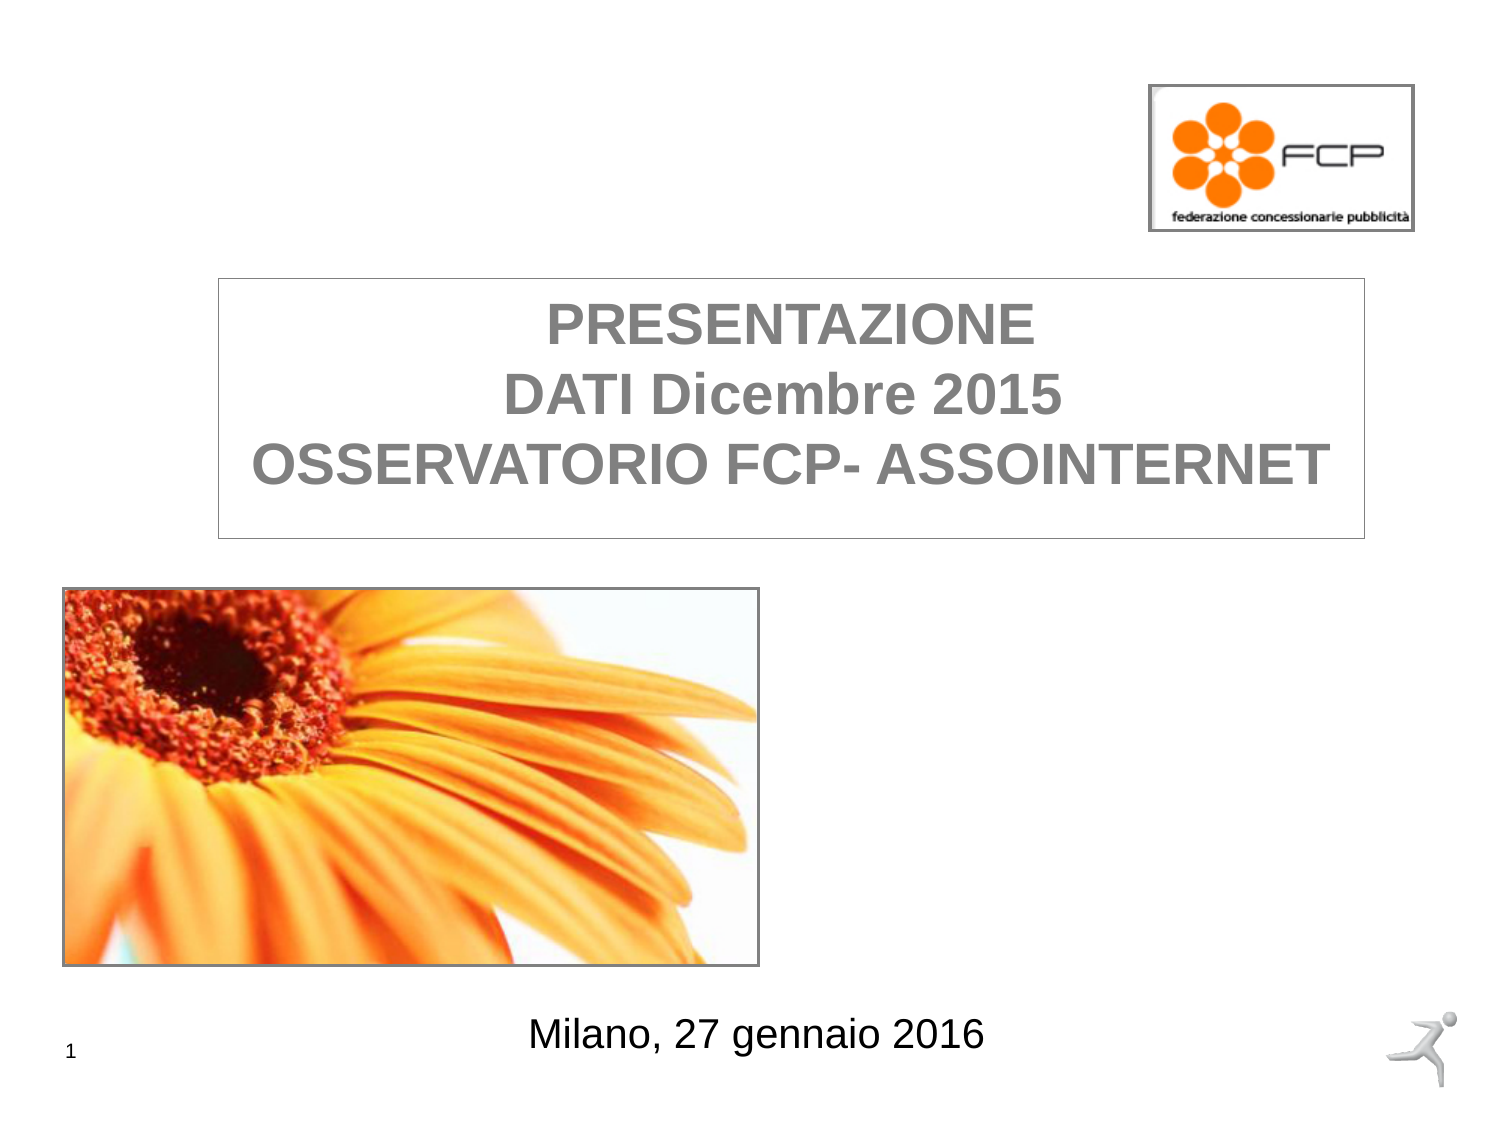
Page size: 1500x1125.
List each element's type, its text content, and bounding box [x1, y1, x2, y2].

picture [64, 589, 757, 965]
picture [1366, 990, 1476, 1109]
text_box Milano, 27 gennaio 2016 [349, 999, 1164, 1106]
title PRESENTAZIONE DATI Dicembre 2015 OSSERVATORIO FCP- ASSOINTERNET [218, 278, 1365, 539]
picture [1151, 86, 1412, 229]
subtitle [289, 964, 1103, 1071]
